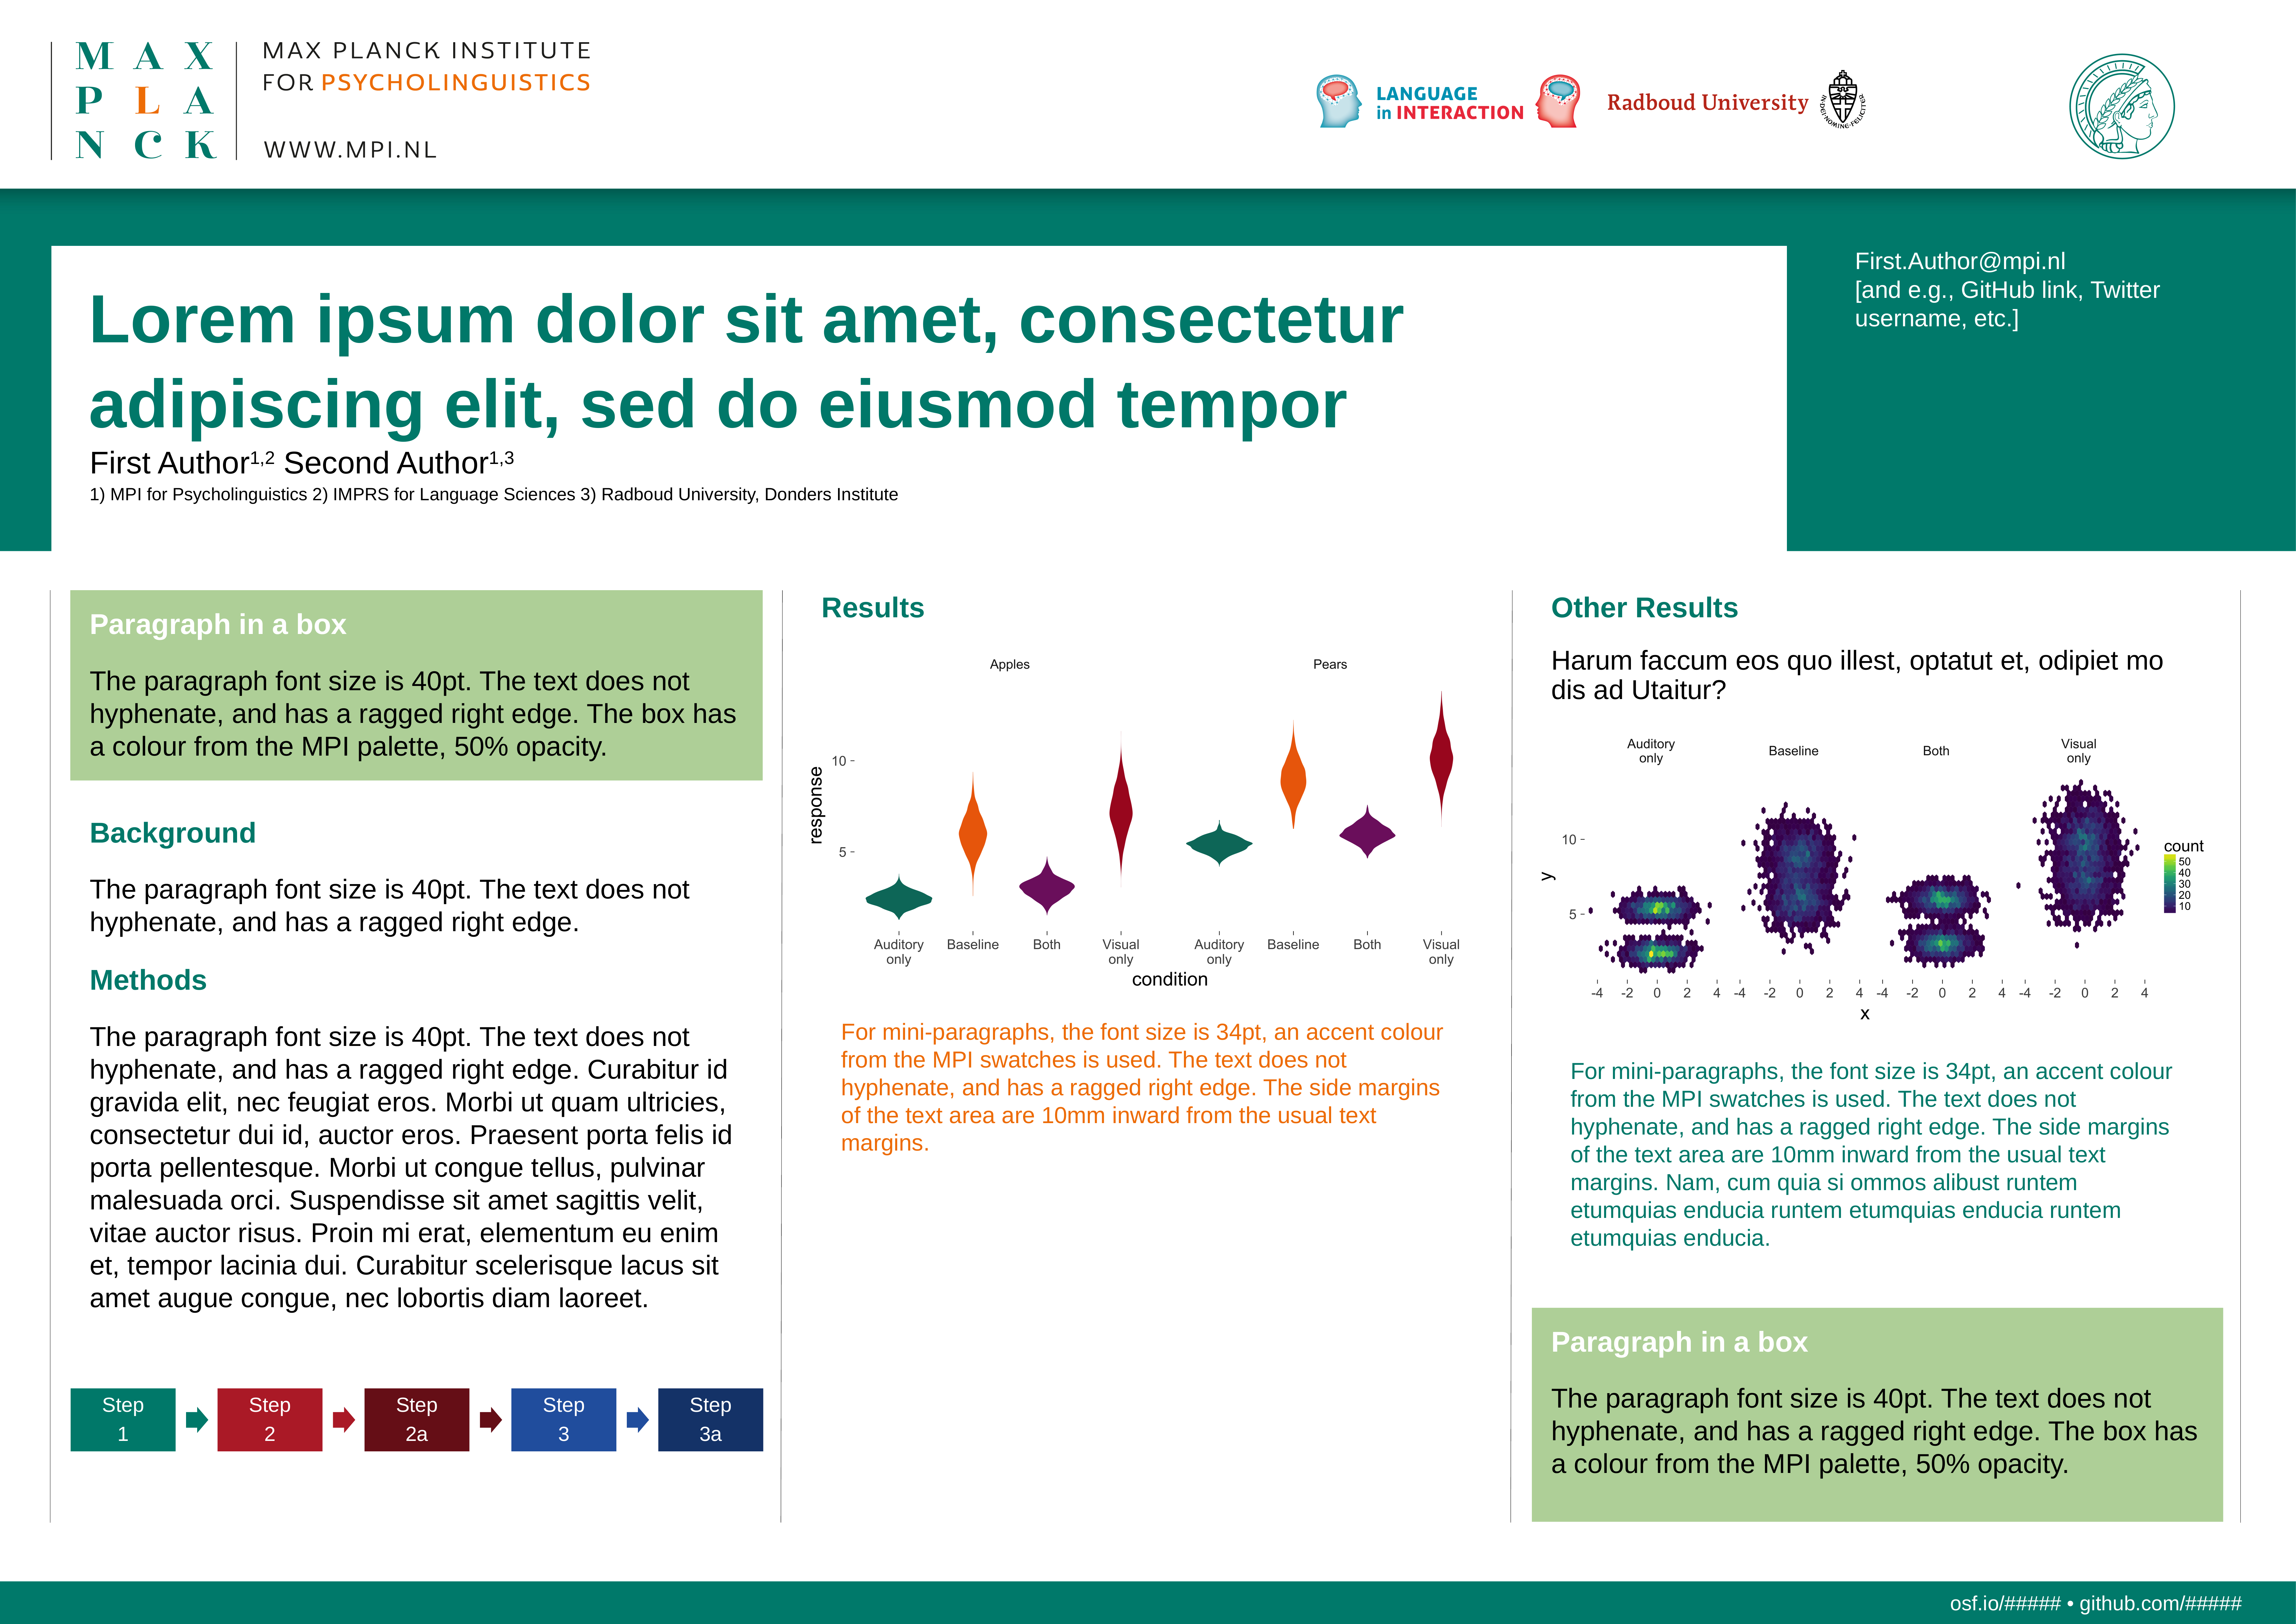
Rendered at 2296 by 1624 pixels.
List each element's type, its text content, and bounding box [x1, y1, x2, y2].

list First.Author@mpi.nl [and e.g., GitHub link, Twitter username, etc.] [1850, 243, 2221, 353]
list For mini-paragraphs, the font size is 34pt, an accent colour from the MPI swatches is used. The text does not hyphenate, and has a ragged right edge. The side margins of the text area are 10mm inward from the usual text margins. [802, 1014, 1494, 1123]
text_box Results [802, 590, 1494, 634]
list 1) MPI for Psycholinguistics 2) IMPRS for Language Sciences 3) Radboud University, Donders Institute [85, 483, 1741, 525]
list Paragraph in a box The paragraph font size is 40pt. The text does not hyphenate, and has a ragged right edge. The box has a colour from the MPI palette, 50% opacity. [70, 590, 763, 781]
title Lorem ipsum dolor sit amet, consectetur adipiscing elit, sed do eiusmod tempor [84, 268, 1741, 426]
list osf.io/##### • github.com/##### [1678, 1590, 2247, 1616]
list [70, 1317, 764, 1523]
subtitle First Author1,2 Second Author1,3 [85, 440, 1741, 483]
list Paragraph in a box The paragraph font size is 40pt. The text does not hyphenate, and has a ragged right edge. The box has a colour from the MPI palette, 50% opacity. [1532, 1308, 2223, 1522]
picture [801, 653, 1493, 992]
list Background The paragraph font size is 40pt. The text does not hyphenate, and has a ragged right edge. Methods The paragraph font size is 40pt. The text does not hyphenate, and has a ragged right edge. Curabitur id gravida elit, nec feugiat eros. Morbi ut quam ultricies, consectetur dui id, auctor eros. Praesent porta felis id porta pellentesque. Morbi ut congue tellus, pulvinar malesuada orci. Suspendisse sit amet sagittis velit, vitae auctor risus. Proin mi erat, elementum eu enim et, tempor lacinia dui. Curabitur scelerisque lacus sit amet augue congue, nec lobortis diam laoreet. [70, 815, 763, 1251]
picture [0, 0, 2296, 564]
text_box Other Results Harum faccum eos quo illest, optatut et, odipiet mo dis ad Utaitur? [1532, 590, 2223, 713]
list For mini-paragraphs, the font size is 34pt, an accent colour from the MPI swatches is used. The text does not hyphenate, and has a ragged right edge. The side margins of the text area are 10mm inward from the usual text margins. Nam, cum quia si ommos alibust runtem etumquias enducia runtem etumquias enducia runtem etumquias enducia. [1532, 1053, 2223, 1270]
picture [1531, 709, 2221, 1049]
picture [0, 1569, 2296, 1624]
